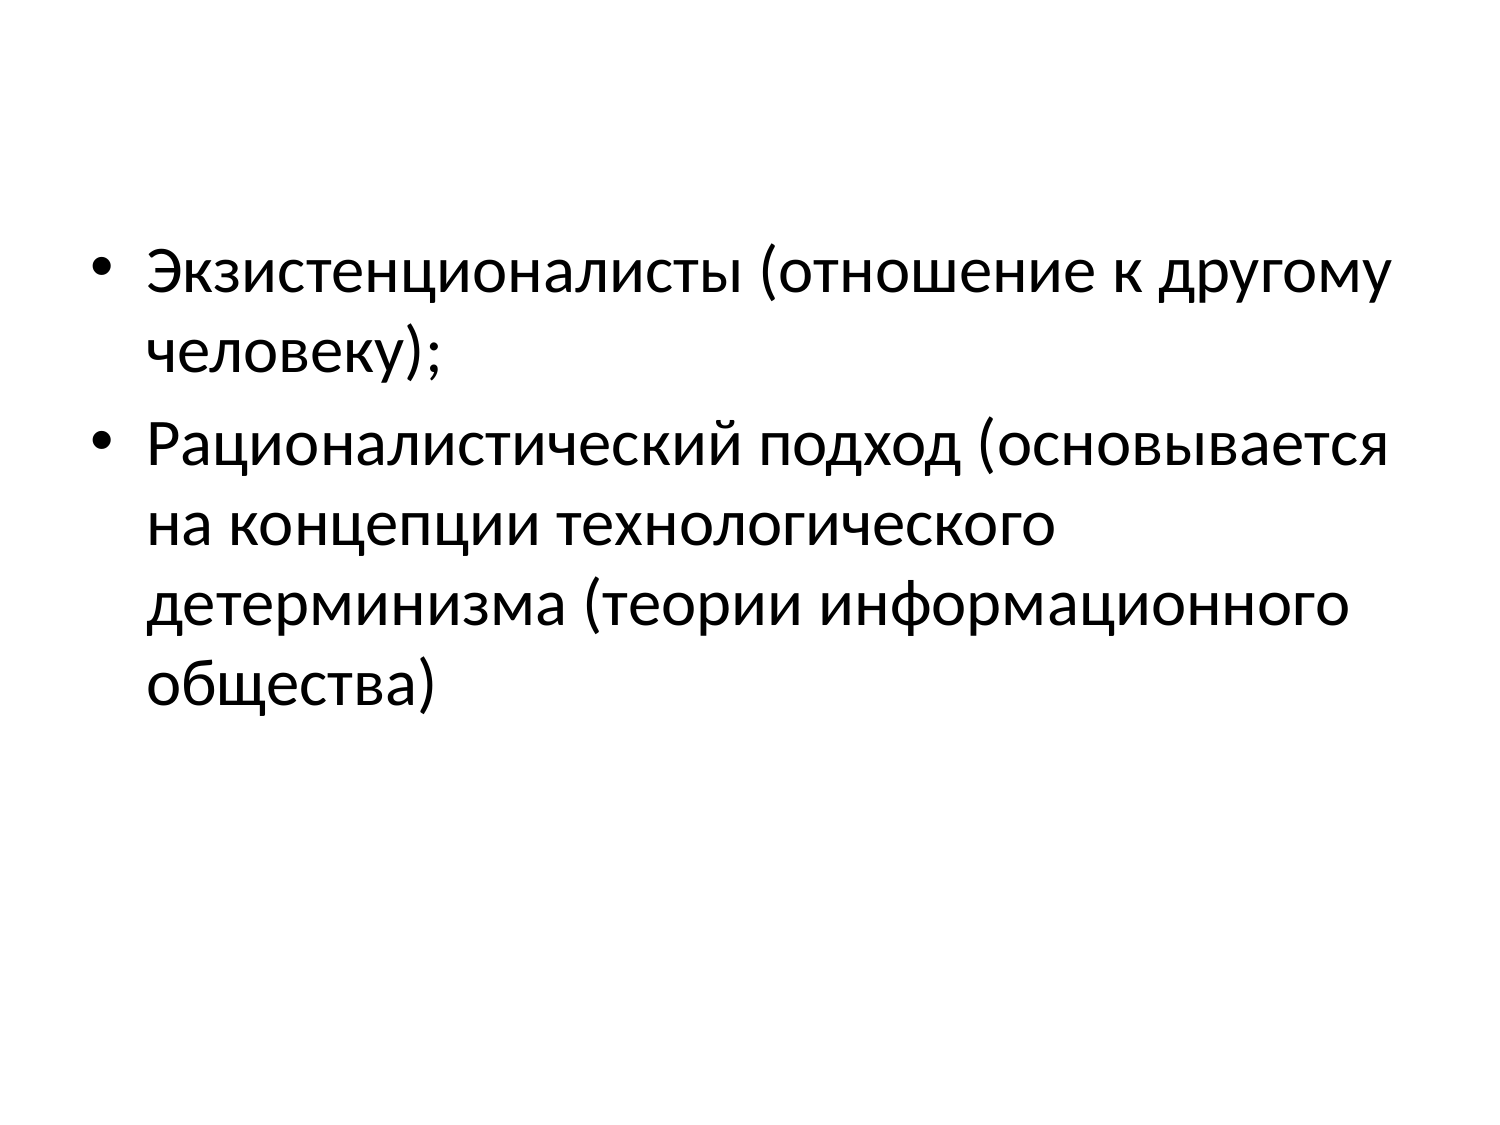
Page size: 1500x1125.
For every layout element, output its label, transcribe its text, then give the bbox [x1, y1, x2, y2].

list Экзистенционалисты (отношение к другому человеку); Рационалистический подход (основывается на концепции технологического детерминизма (теории информационного общества) [75, 125, 1425, 1005]
